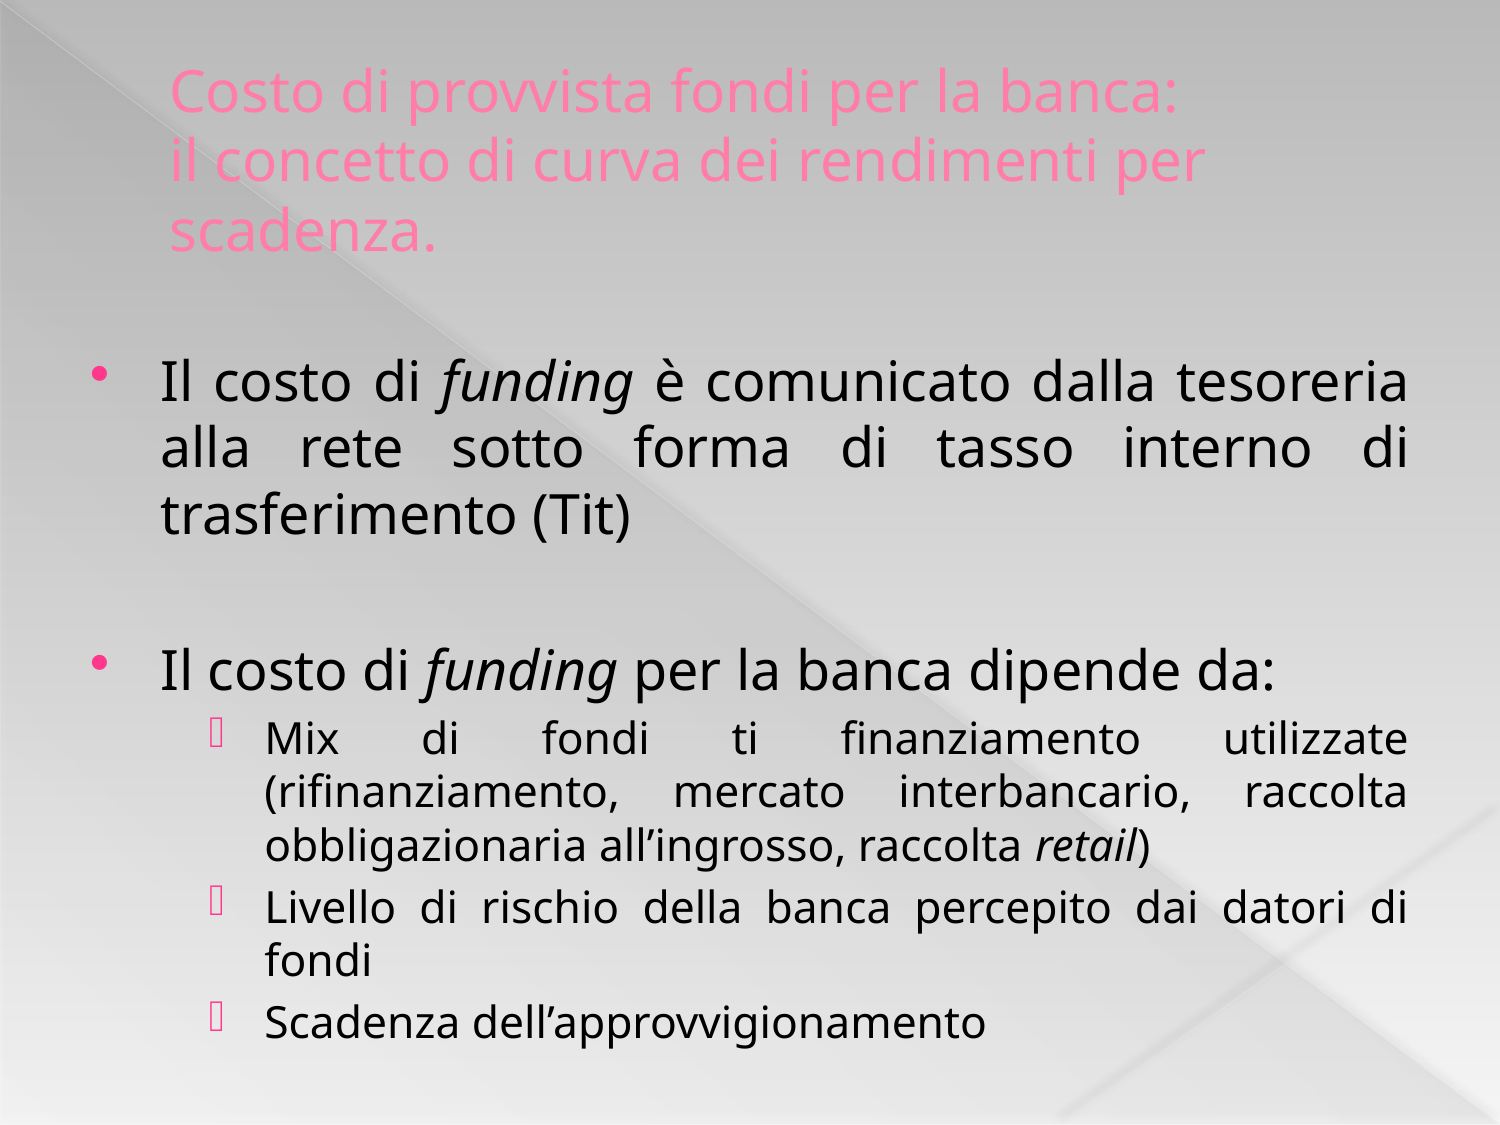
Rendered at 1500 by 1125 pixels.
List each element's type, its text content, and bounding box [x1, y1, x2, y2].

list Il costo di funding è comunicato dalla tesoreria alla rete sotto forma di tasso interno di trasferimento (Tit) Il costo di funding per la banca dipende da: Mix di fondi ti finanziamento utilizzate (rifinanziamento, mercato interbancario, raccolta obbligazionaria all’ingrosso, raccolta retail) Livello di rischio della banca percepito dai datori di fondi Scadenza dell’approvvigionamento [75, 338, 1425, 1059]
title Costo di provvista fondi per la banca: il concetto di curva dei rendimenti per scadenza. [75, 43, 1425, 274]
